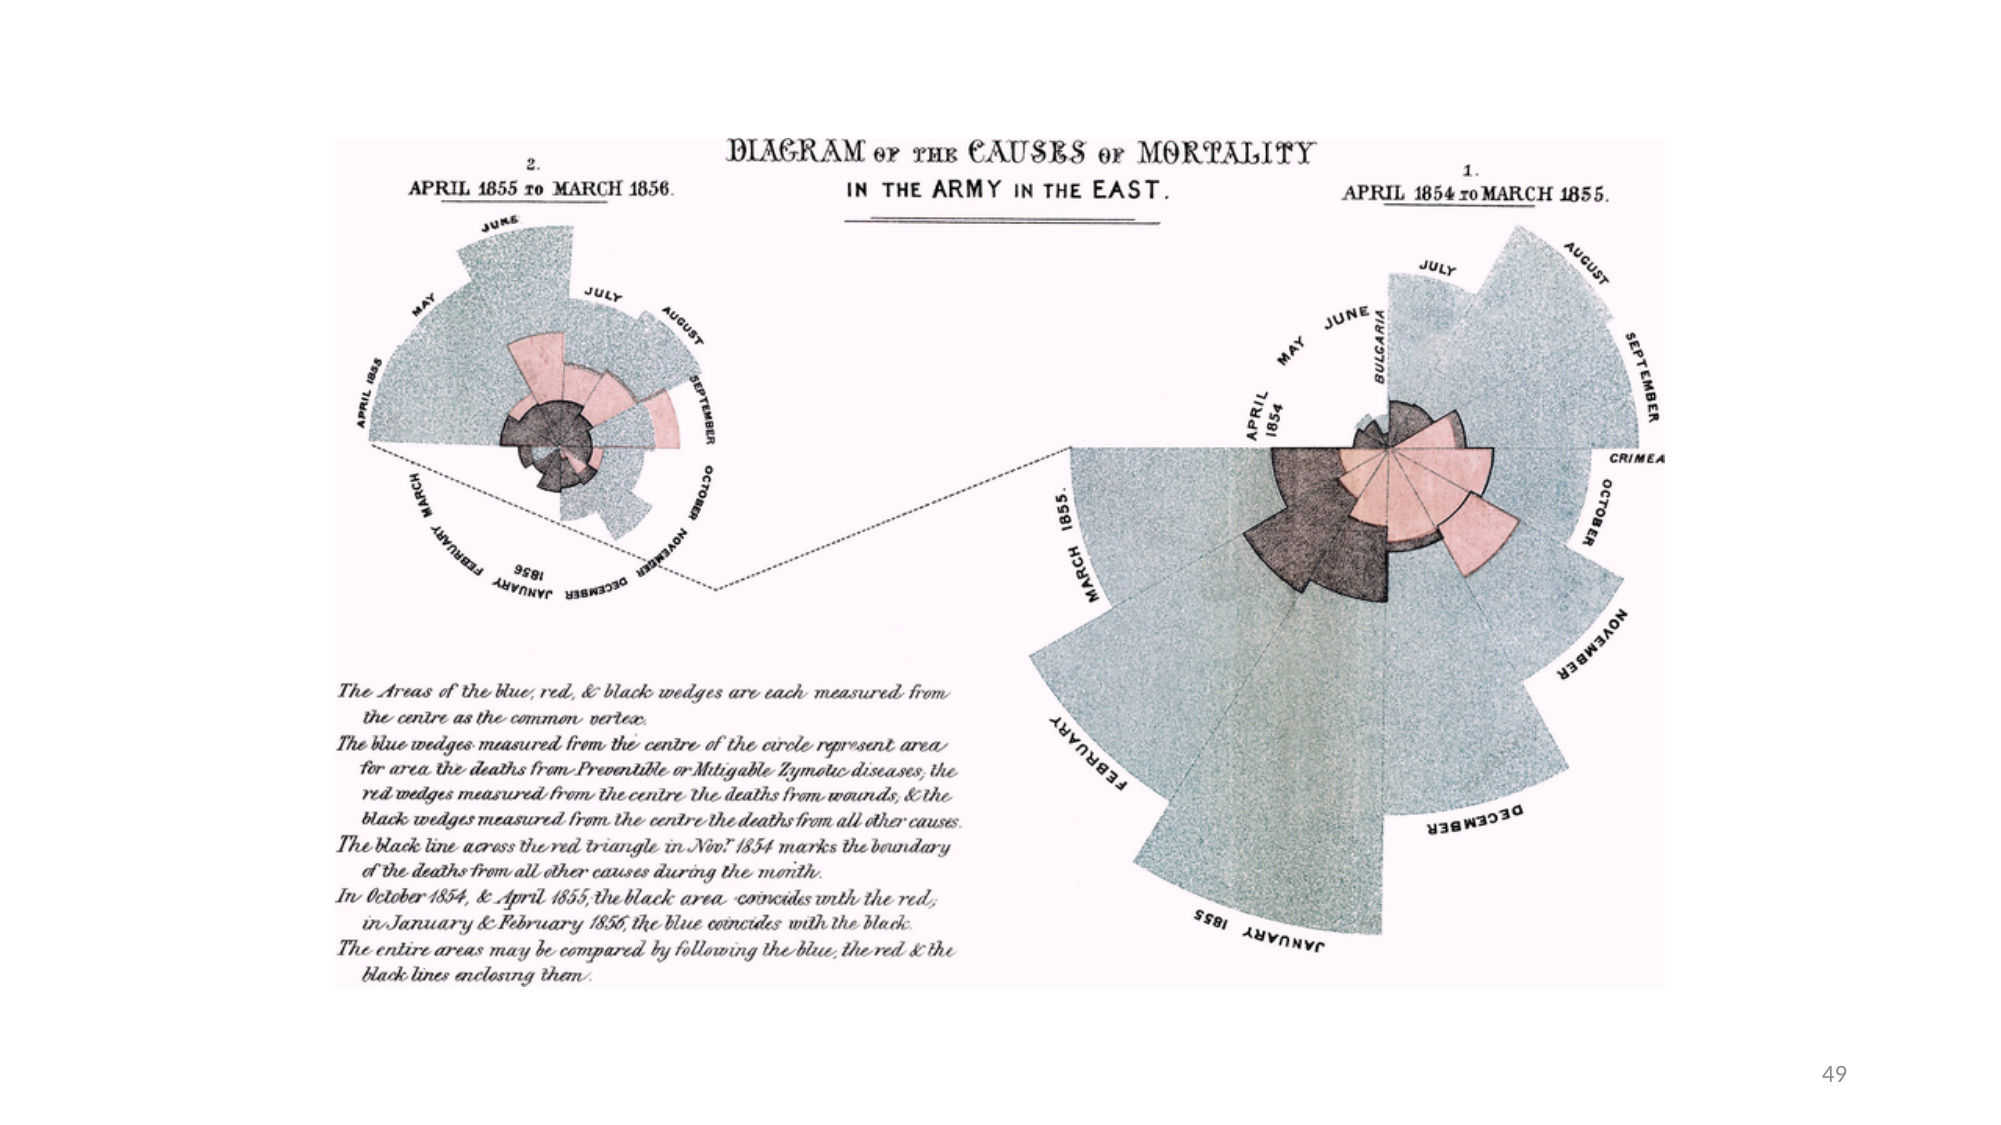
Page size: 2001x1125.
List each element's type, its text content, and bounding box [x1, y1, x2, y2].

picture [335, 138, 1665, 987]
slide_number 49 [1412, 1042, 1863, 1103]
